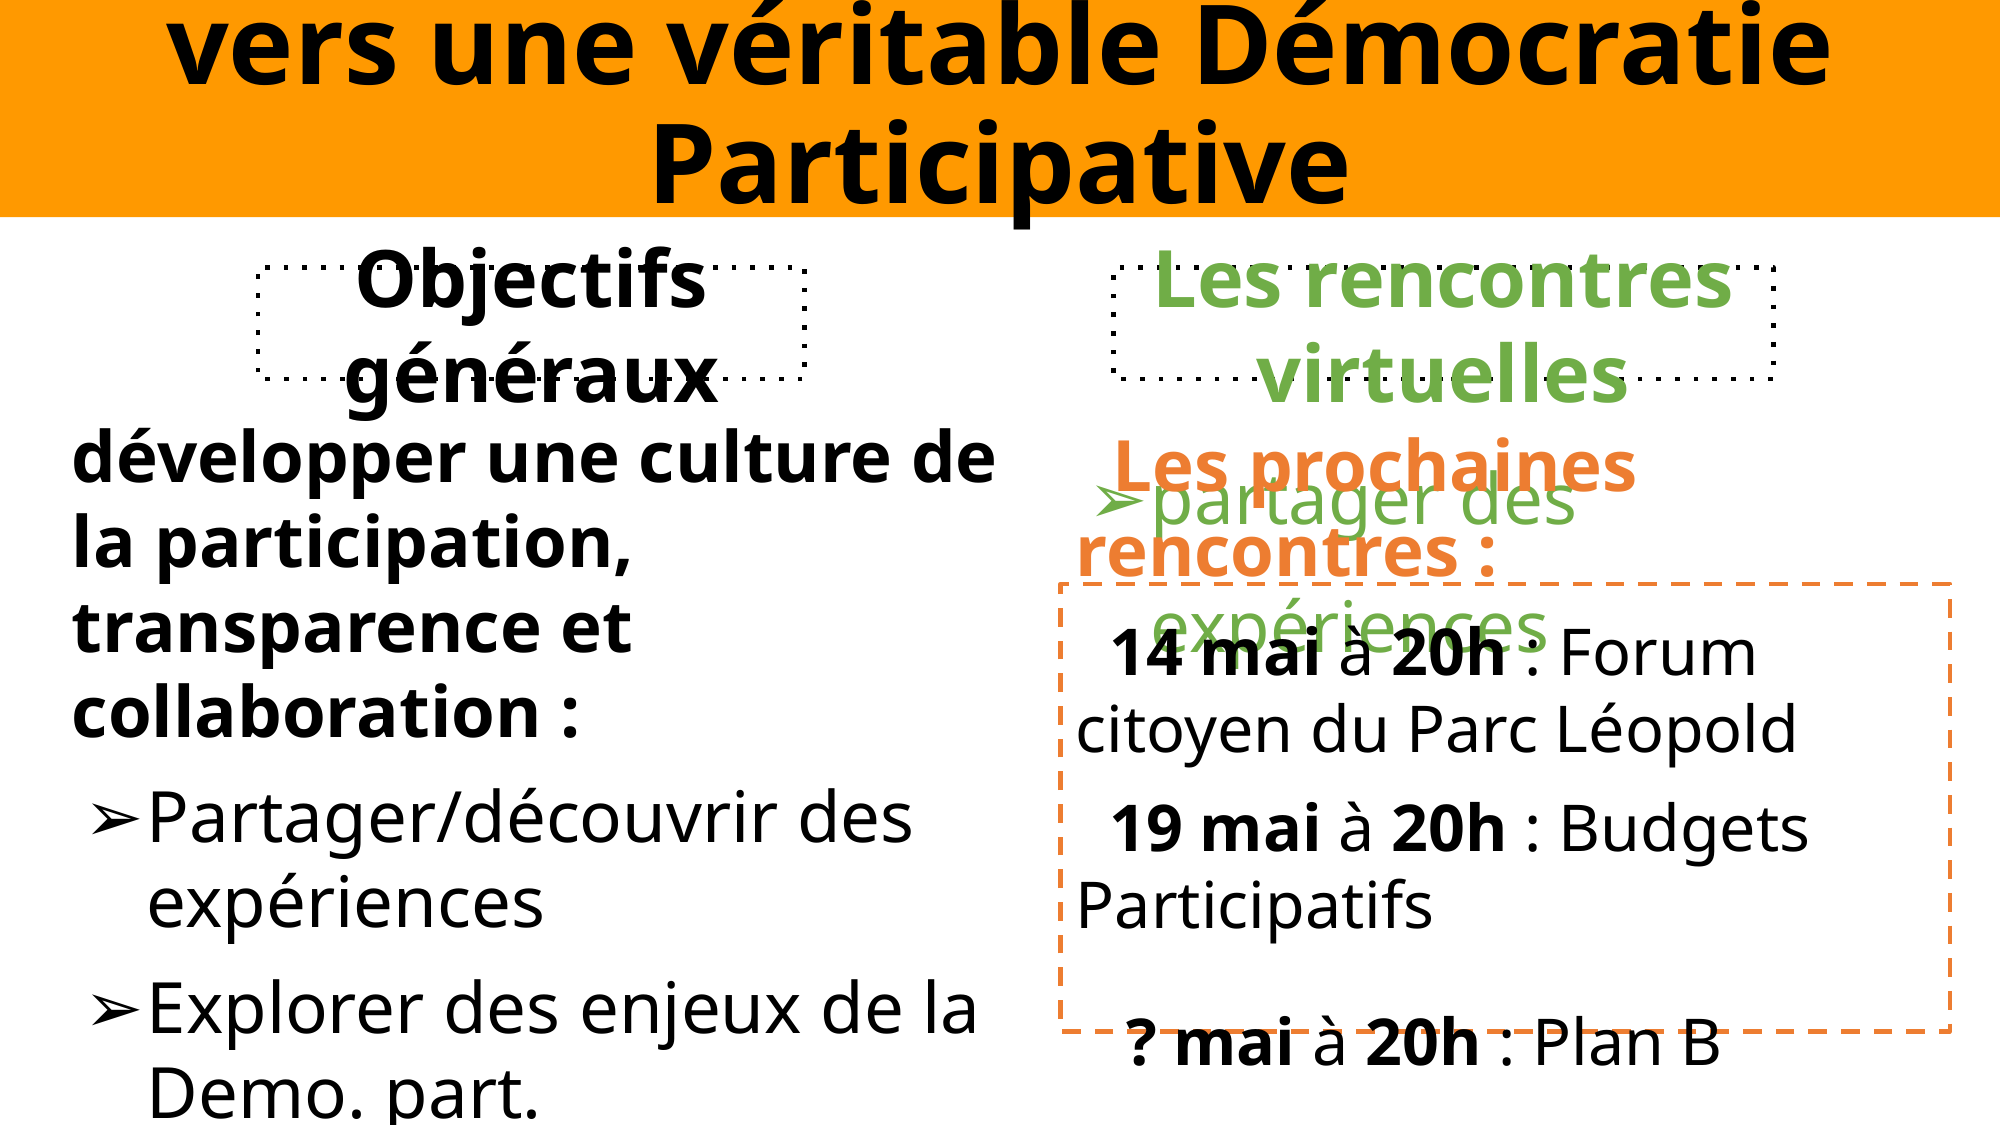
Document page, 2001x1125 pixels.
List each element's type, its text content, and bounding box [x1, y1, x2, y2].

text_box Les rencontres virtuelles [1113, 267, 1774, 379]
list Les prochaines rencontres : 14 mai à 20h : Forum citoyen du Parc Léopold 19 mai à 20h : Budgets Participatifs ? mai à 20h : Plan B Brussel [1060, 583, 1950, 1032]
list développer une culture de la participation, transparence et collaboration : Partager/découvrir des expériences Explorer des enjeux de la Demo. part. Expérimenter des outils et methodes produire un guide avec des fiches synthèse de nos explorations [56, 403, 1034, 1125]
text_box Objectifs généraux [257, 267, 805, 379]
list partager des expériences [1060, 403, 2000, 547]
title vers une véritable Démocratie Participative [0, 0, 2000, 218]
